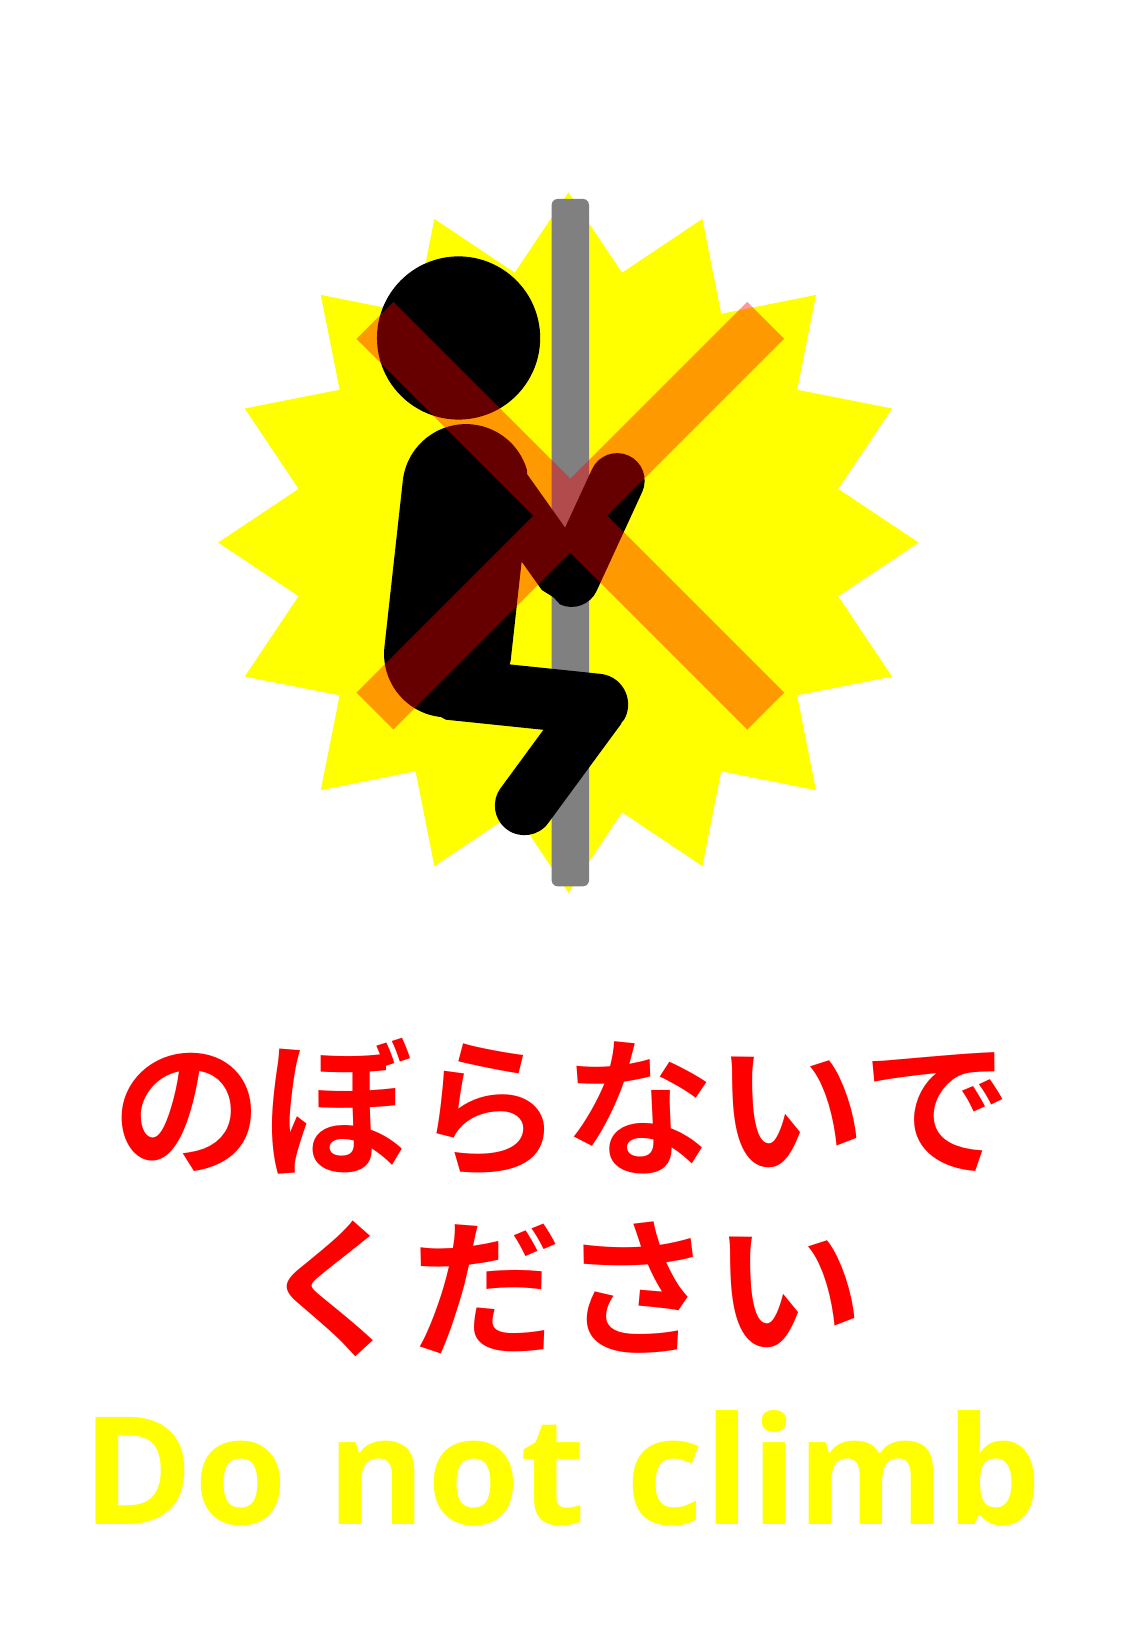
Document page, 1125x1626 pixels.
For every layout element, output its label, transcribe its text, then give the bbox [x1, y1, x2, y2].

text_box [217, 192, 919, 894]
text_box のぼらないで ください Do not climb [0, 1006, 1125, 1562]
